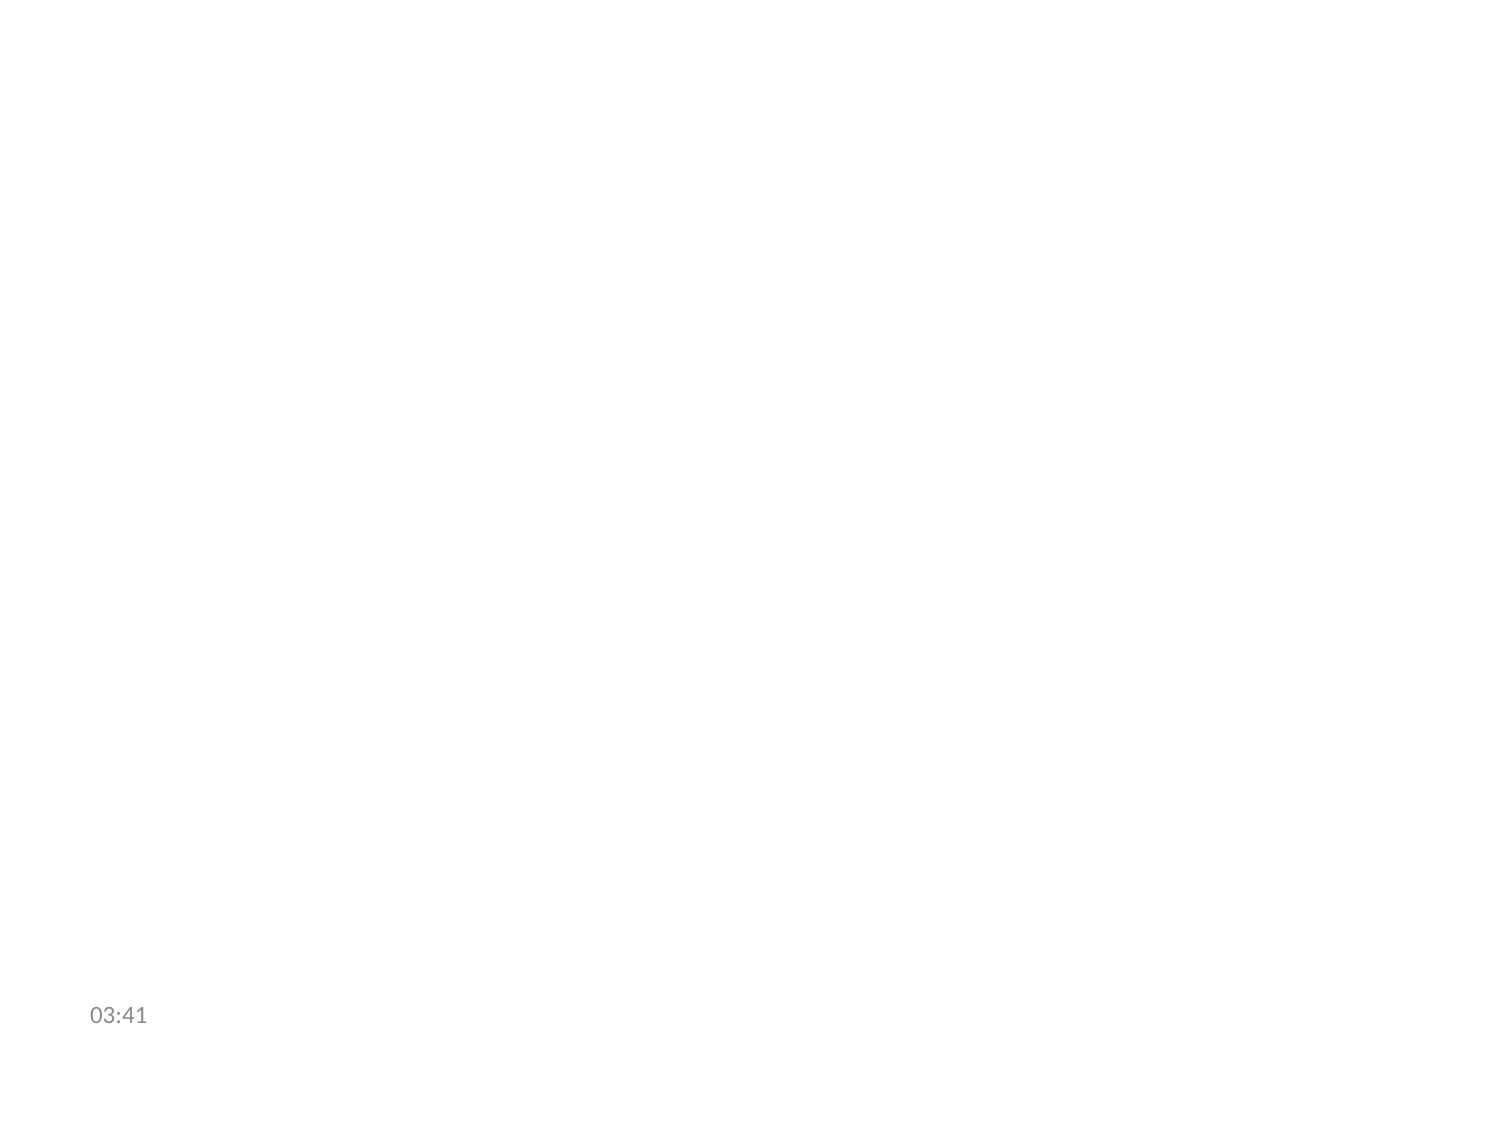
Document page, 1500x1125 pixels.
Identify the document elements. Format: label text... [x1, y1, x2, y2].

text_box 15:35 [75, 983, 425, 1044]
